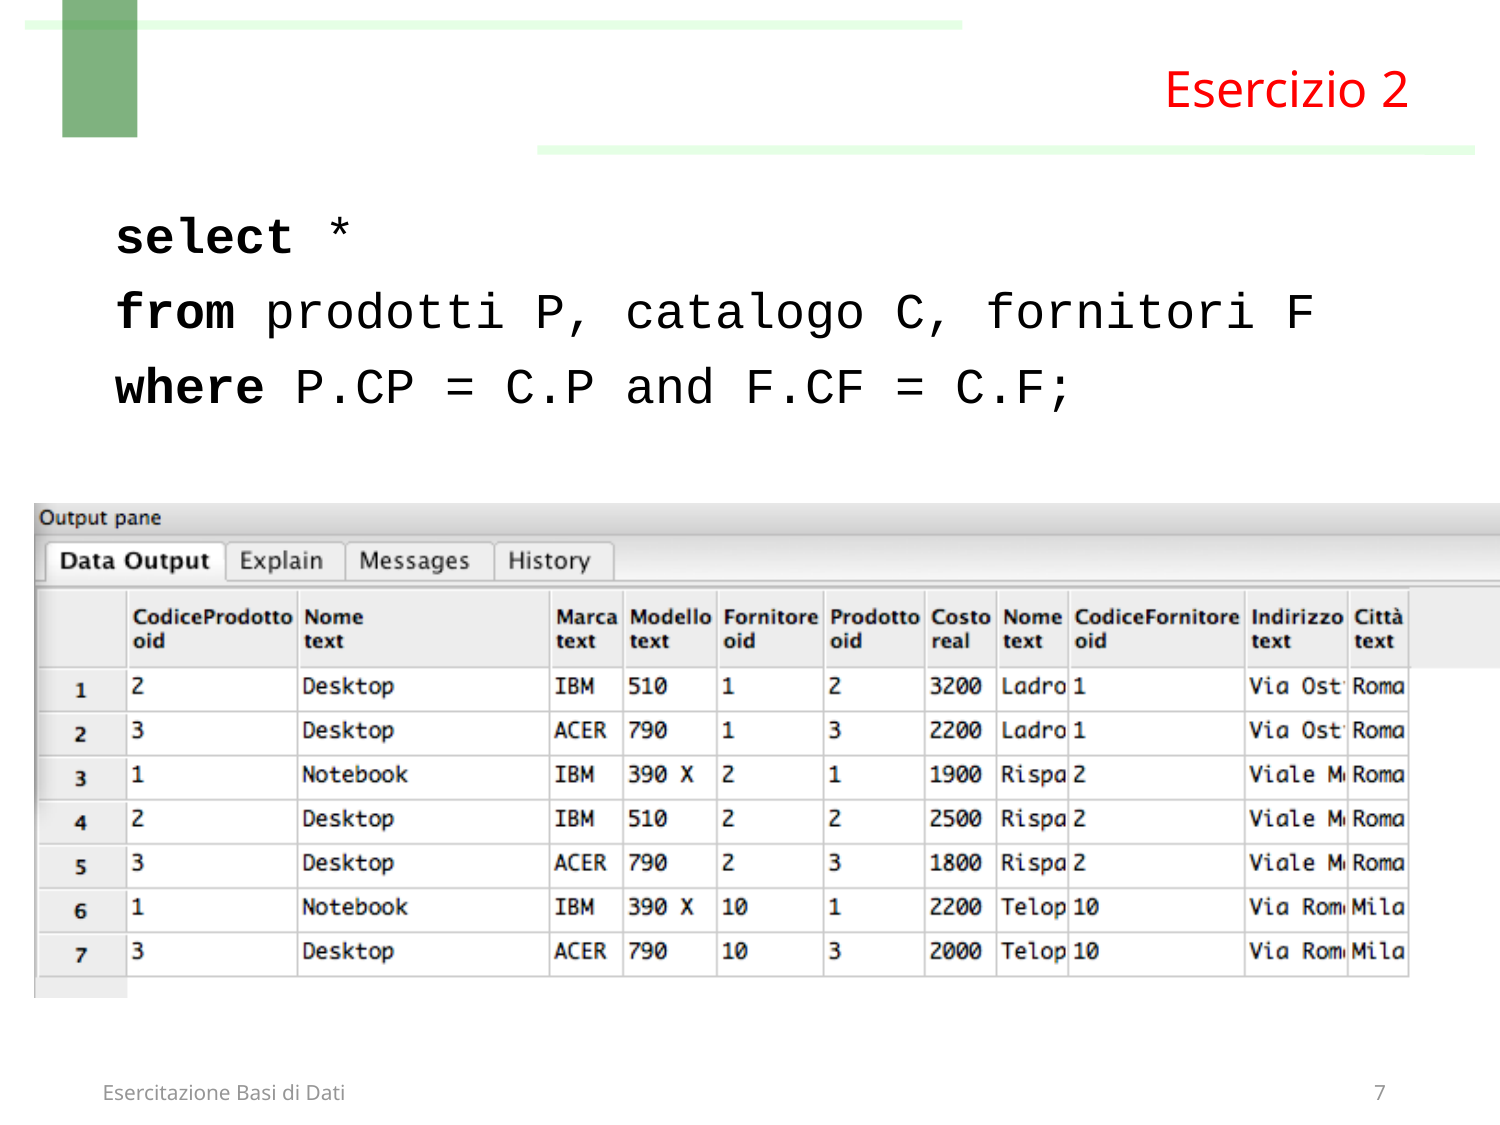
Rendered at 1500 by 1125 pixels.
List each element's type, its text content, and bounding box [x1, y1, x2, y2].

text_box select * from prodotti P, catalogo C, fornitori F where P.CP = C.P and F.CF = C.F; [100, 196, 1400, 422]
picture [34, 503, 1500, 999]
title Esercizio 2 [174, 37, 1425, 138]
